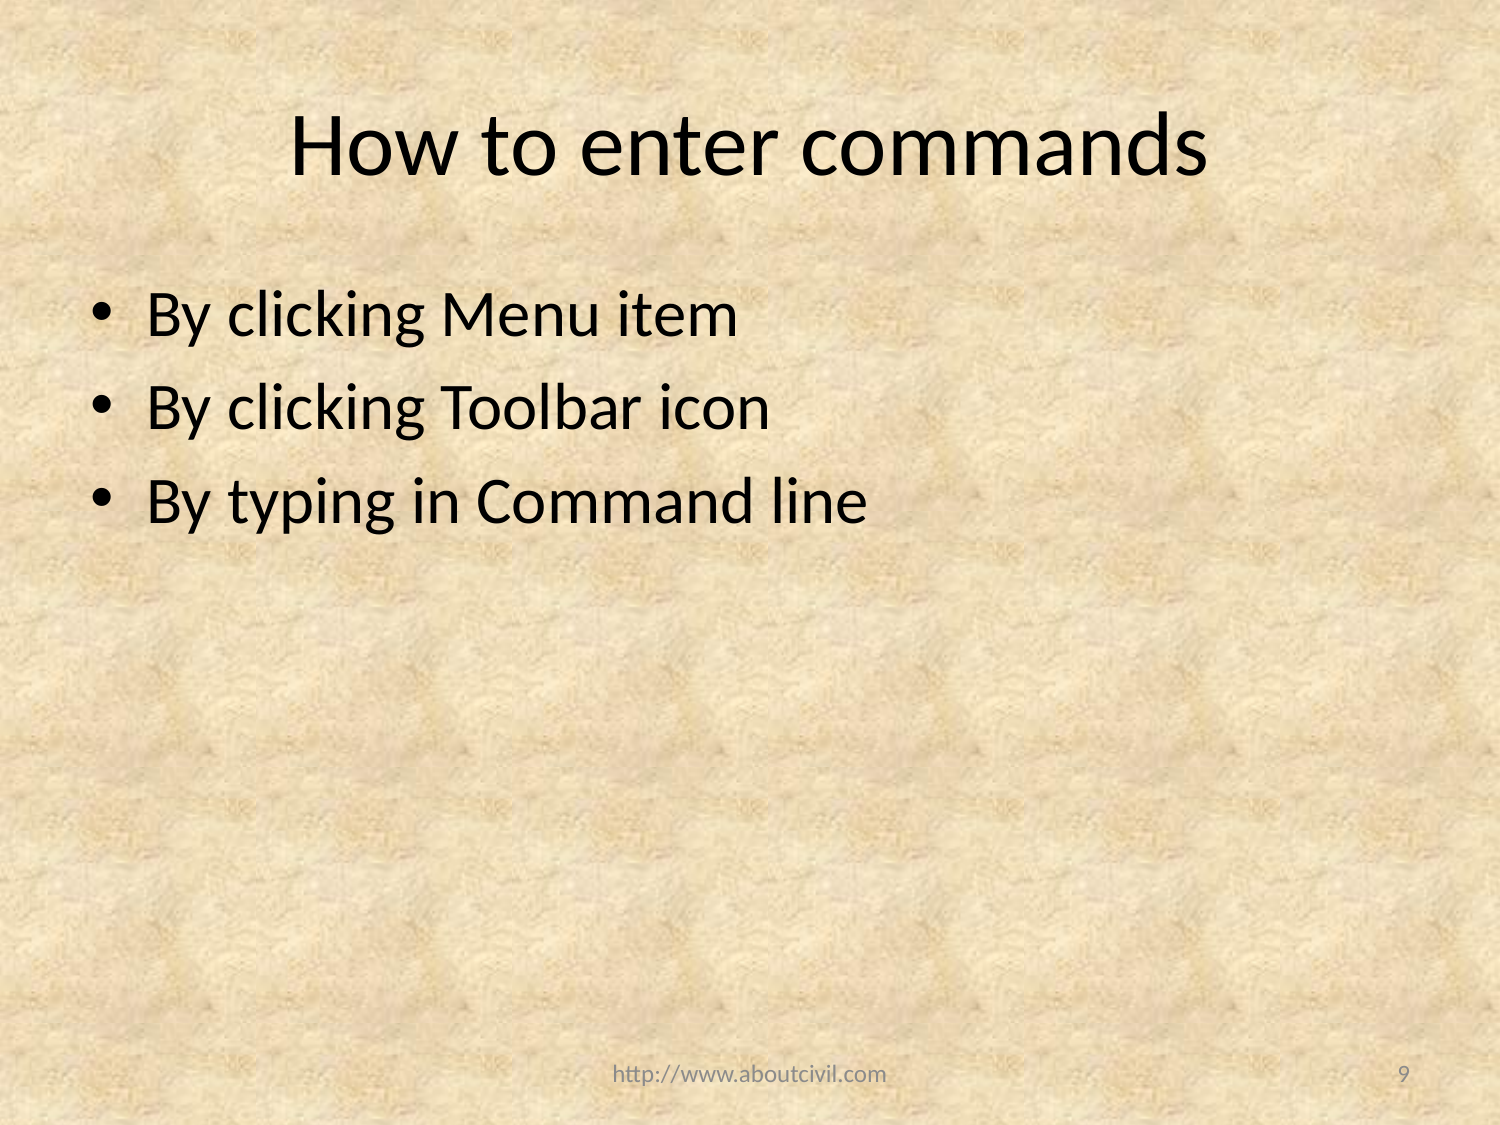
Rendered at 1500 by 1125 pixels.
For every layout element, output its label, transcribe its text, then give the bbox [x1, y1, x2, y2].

list By clicking Menu item By clicking Toolbar icon By typing in Command line [75, 262, 1425, 788]
footer http://www.aboutcivil.com [512, 1042, 988, 1103]
slide_number 9 [1074, 1042, 1425, 1103]
title How to enter commands [75, 45, 1425, 233]
picture [0, 0, 1500, 1125]
